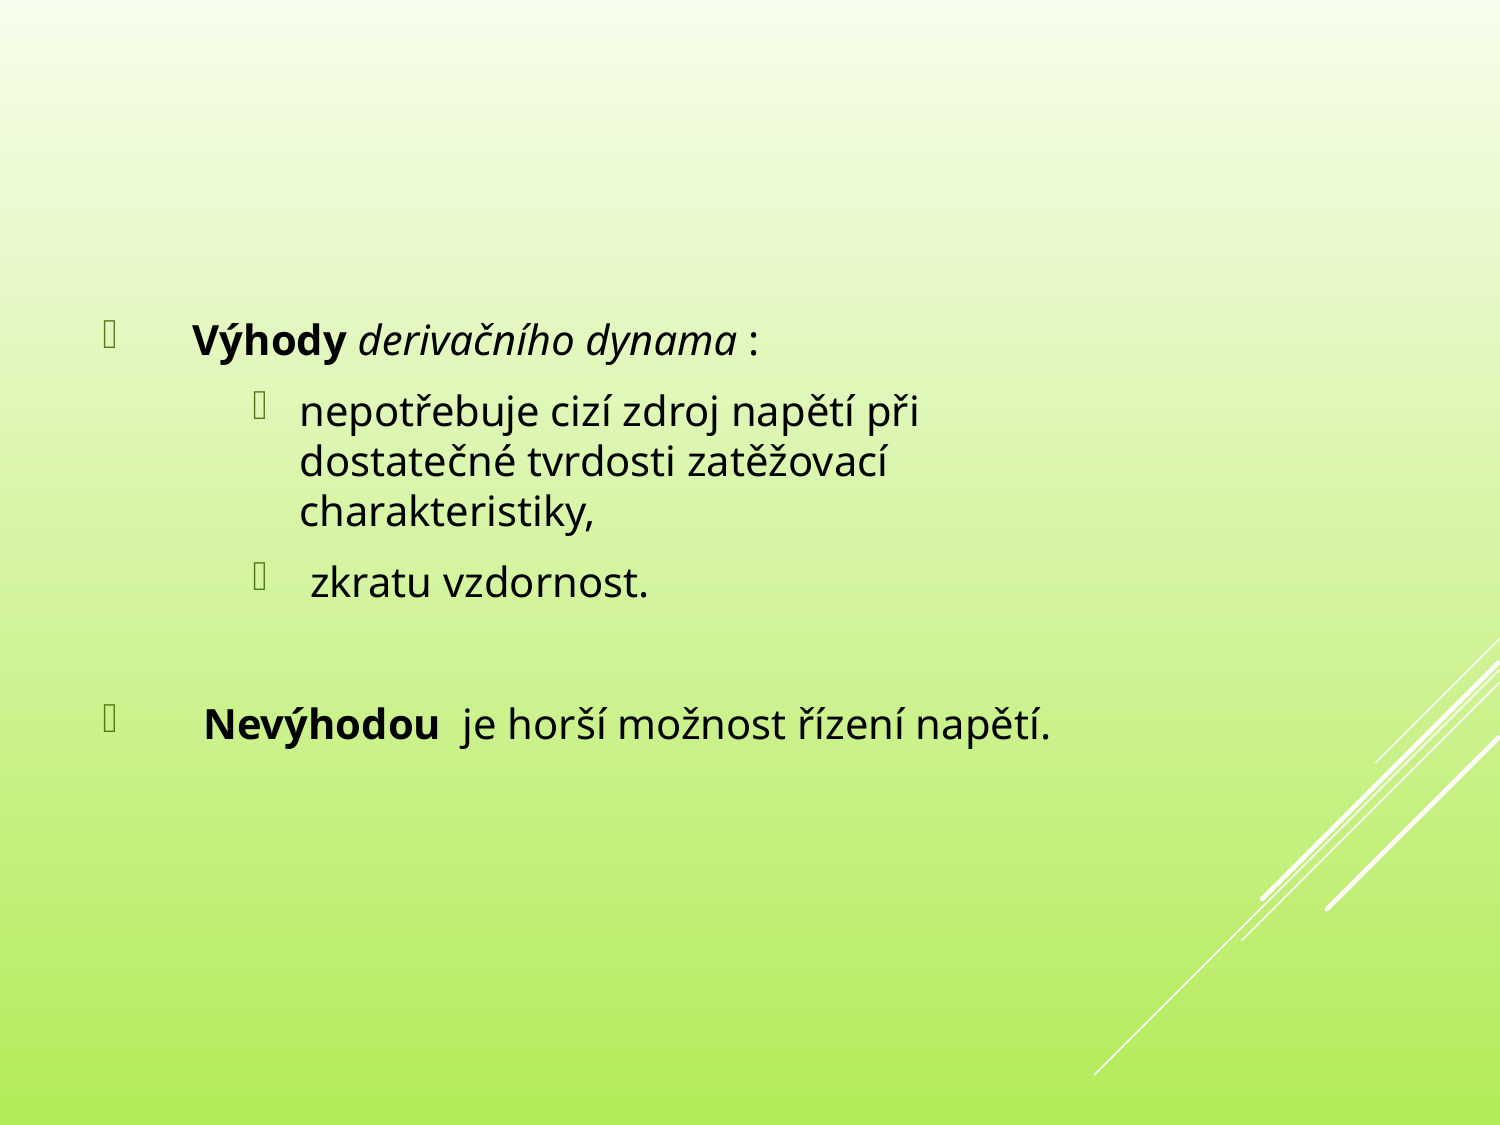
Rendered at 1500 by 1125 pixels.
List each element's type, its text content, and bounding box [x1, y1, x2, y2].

list Výhody derivačního dynama : nepotřebuje cizí zdroj napětí při dostatečné tvrdosti zatěžovací charakteristiky, zkratu vzdornost. Nevýhodou je horší možnost řízení napětí. [87, 257, 1163, 876]
